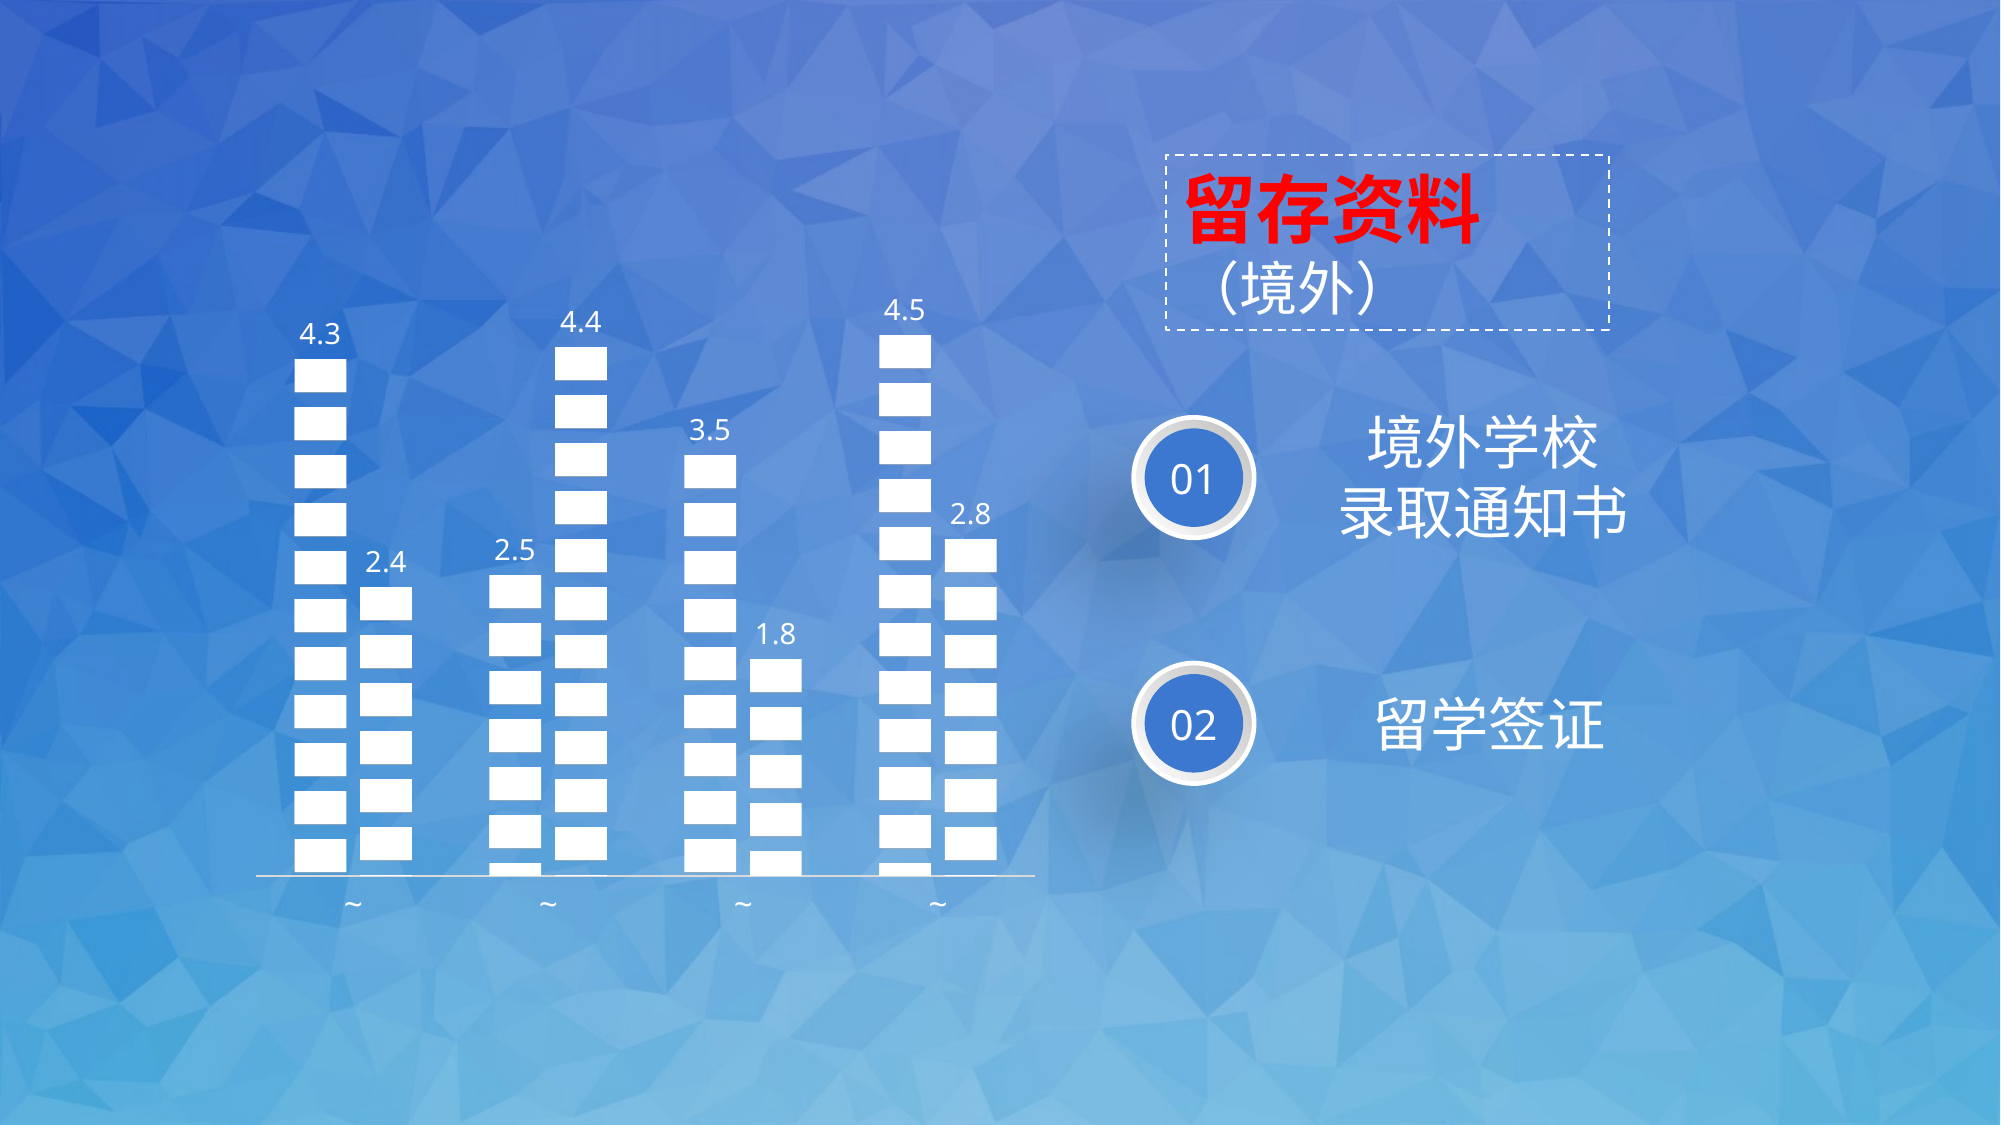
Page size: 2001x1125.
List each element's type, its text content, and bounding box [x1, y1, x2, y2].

picture [0, 0, 2001, 1125]
chart [239, 262, 1052, 940]
text_box 留存资料（境外） [1166, 154, 1609, 330]
text_box 留学签证 [1357, 680, 1648, 766]
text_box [1133, 417, 1255, 538]
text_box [1133, 663, 1255, 784]
text_box 境外学校 录取通知书 [1303, 399, 1663, 554]
